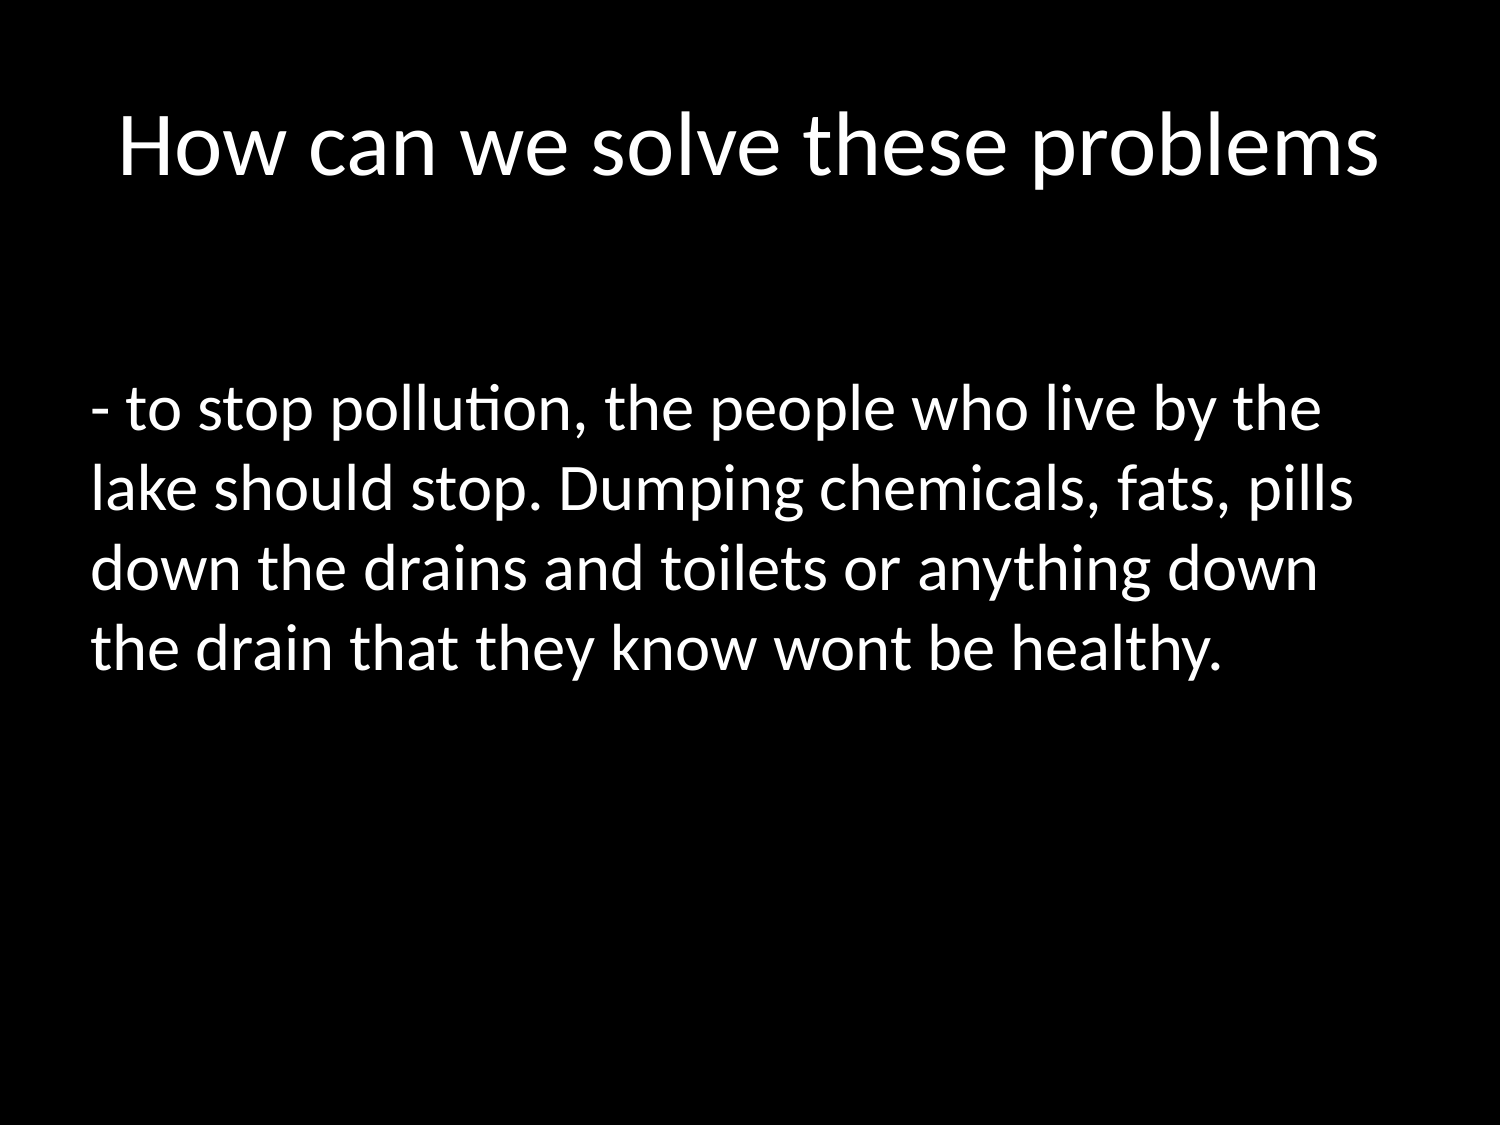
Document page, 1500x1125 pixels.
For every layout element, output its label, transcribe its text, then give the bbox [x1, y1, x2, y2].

list - to stop pollution, the people who live by the lake should stop. Dumping chemicals, fats, pills down the drains and toilets or anything down the drain that they know wont be healthy. [75, 262, 1425, 1005]
title How can we solve these problems [75, 45, 1425, 233]
